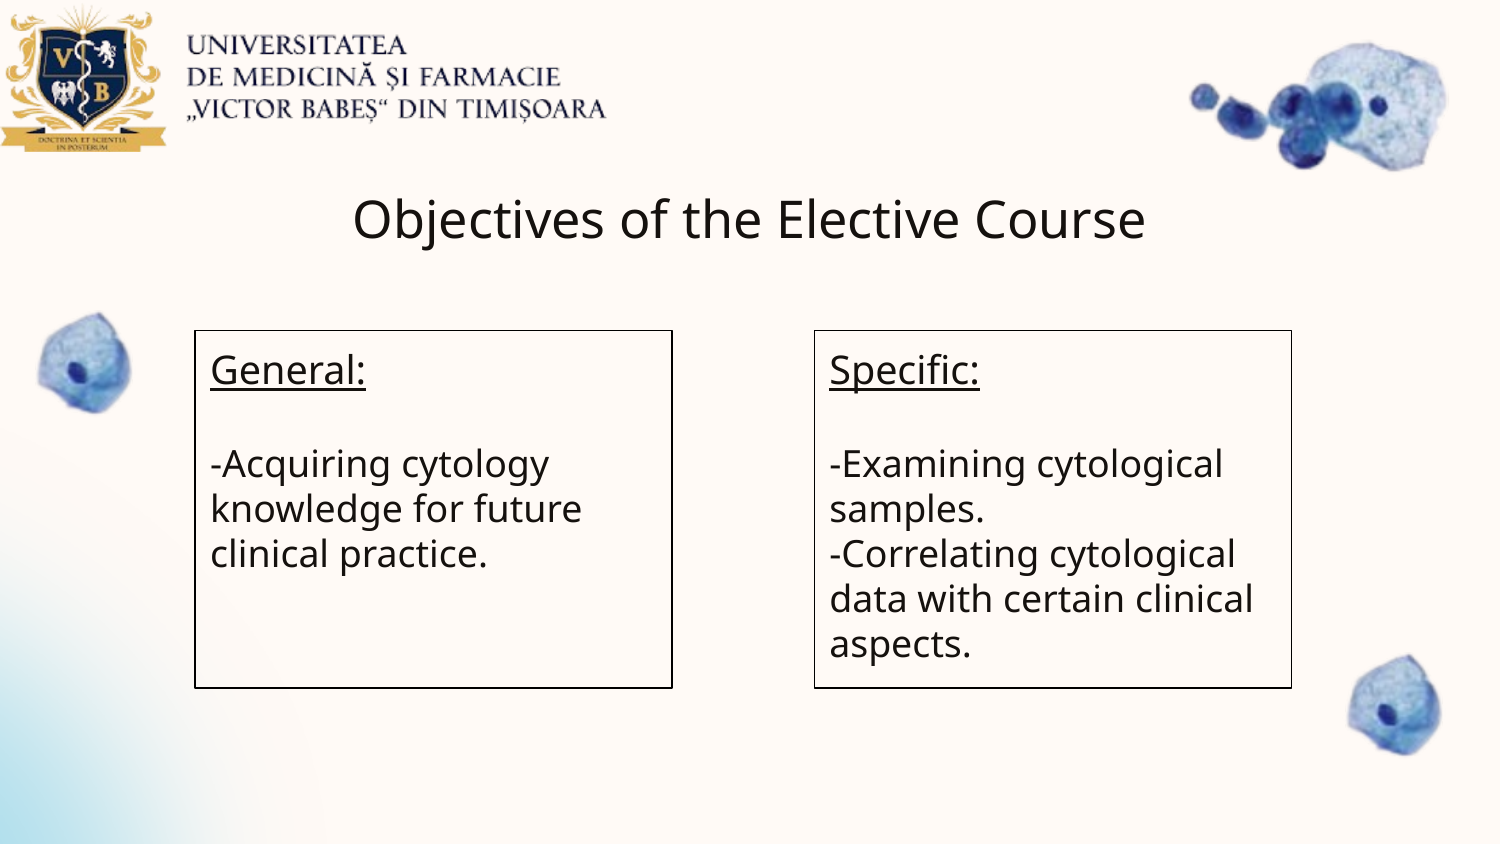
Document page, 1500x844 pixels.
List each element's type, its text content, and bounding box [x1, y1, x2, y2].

subtitle Specific: -Examining cytological samples. -Correlating cytological data with certain clinical aspects. [814, 330, 1292, 688]
picture [1326, 602, 1500, 822]
title Objectives of the Elective Course [117, 171, 1031, 262]
subtitle General: -Acquiring cytology knowledge for future clinical practice. [195, 330, 673, 688]
picture [1036, 0, 1500, 290]
picture [0, 0, 673, 844]
